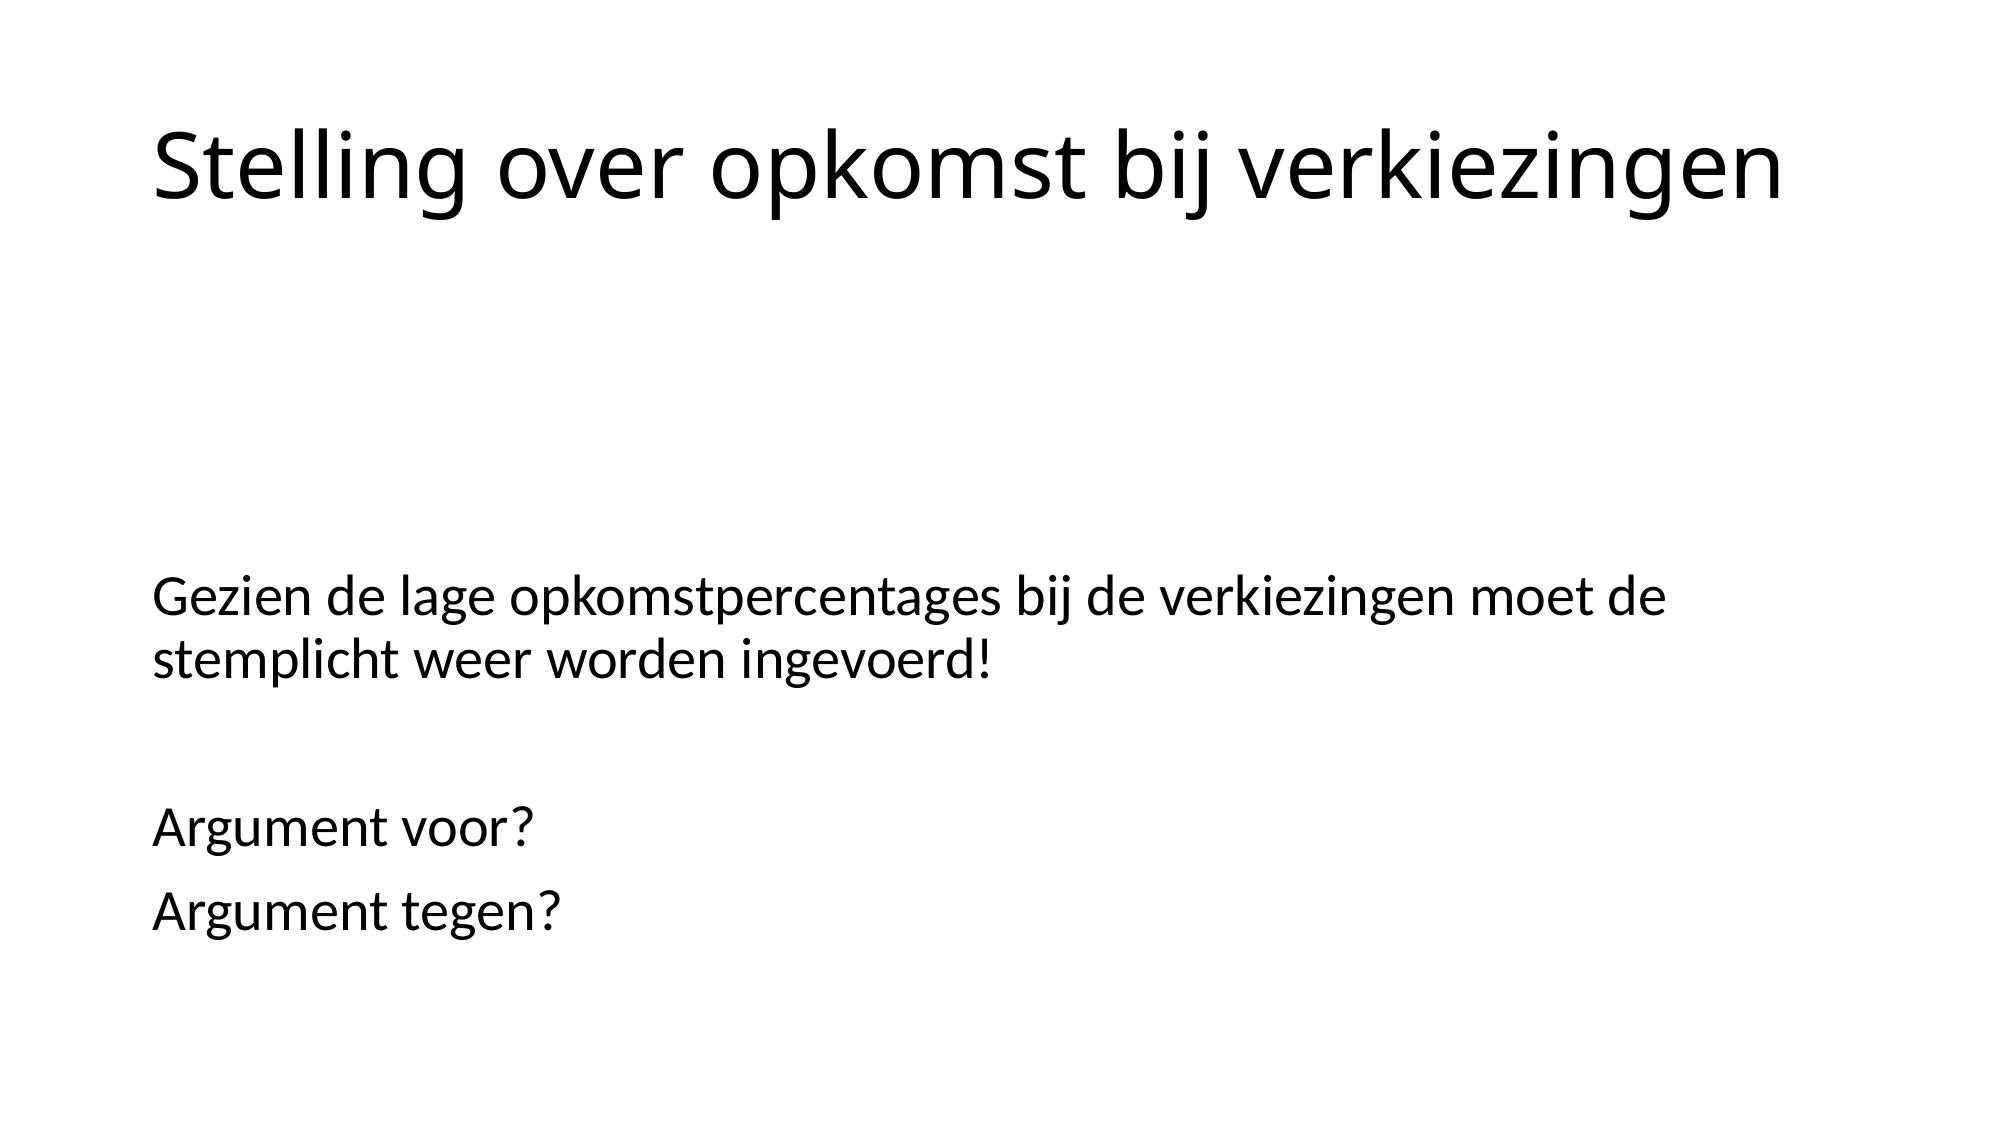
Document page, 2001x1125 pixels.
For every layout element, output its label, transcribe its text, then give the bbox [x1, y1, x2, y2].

title Stelling over opkomst bij verkiezingen [137, 59, 1863, 278]
list Gezien de lage opkomstpercentages bij de verkiezingen moet de stemplicht weer worden ingevoerd! Argument voor? Argument tegen? [137, 299, 1863, 1014]
